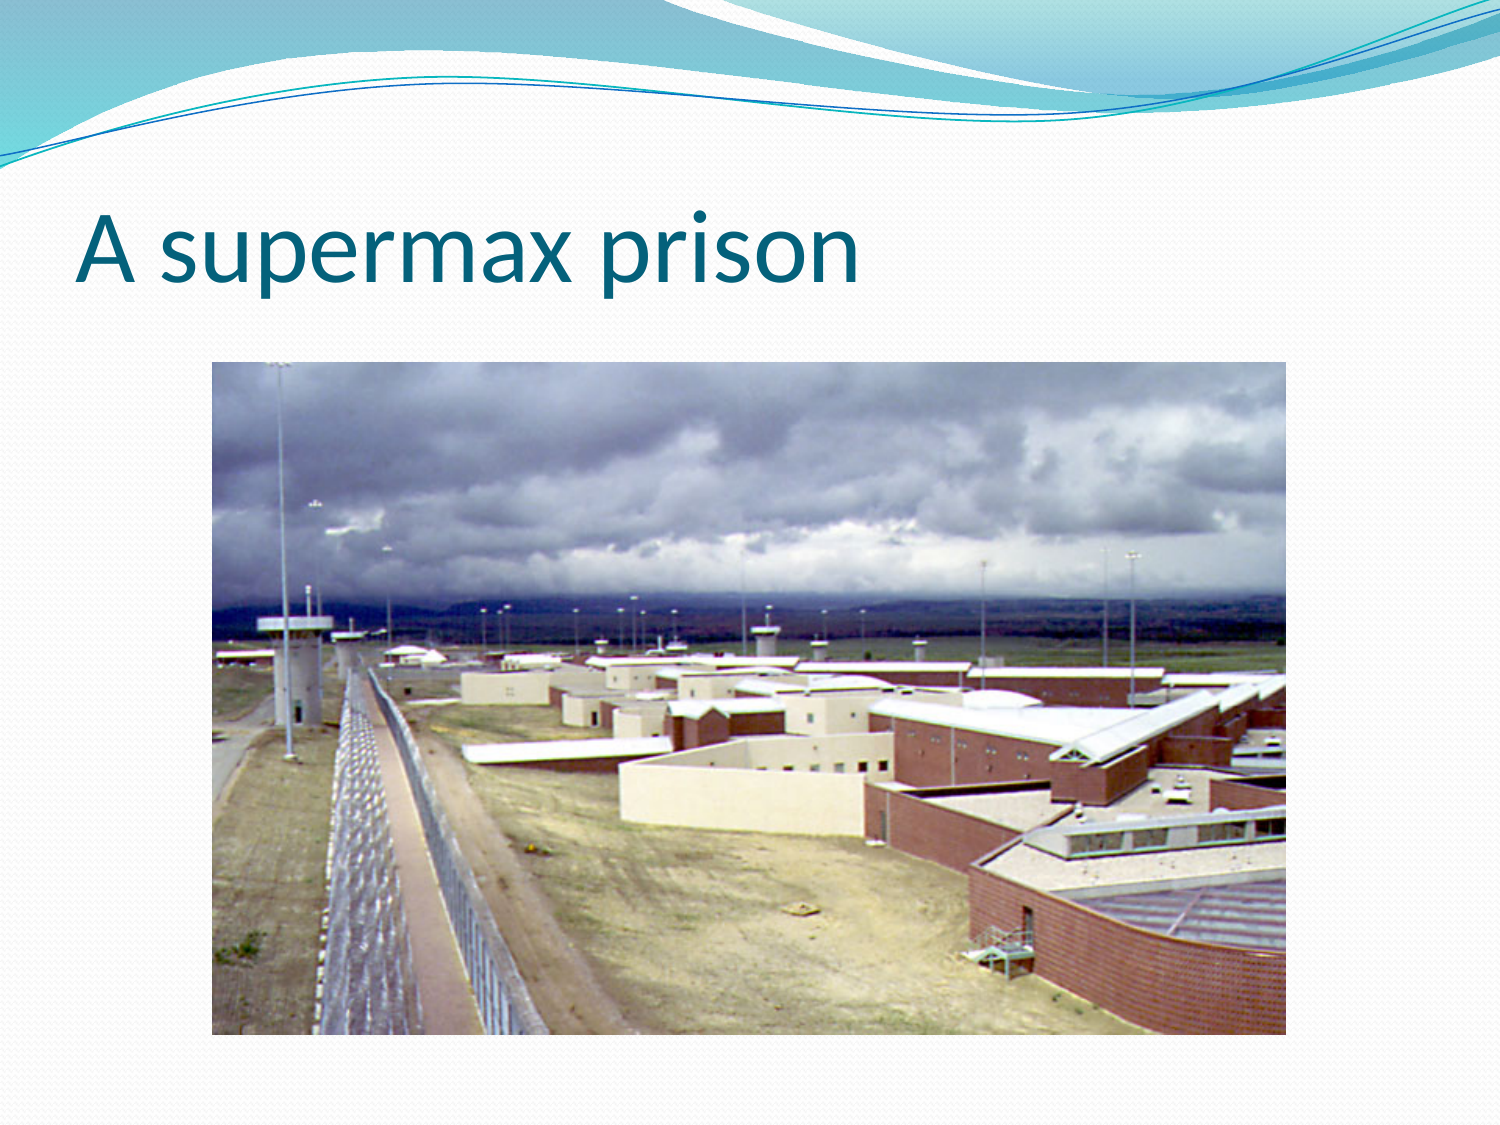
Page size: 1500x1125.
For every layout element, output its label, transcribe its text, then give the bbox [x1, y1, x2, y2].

title A supermax prison [75, 115, 1425, 303]
picture [212, 362, 1287, 1035]
